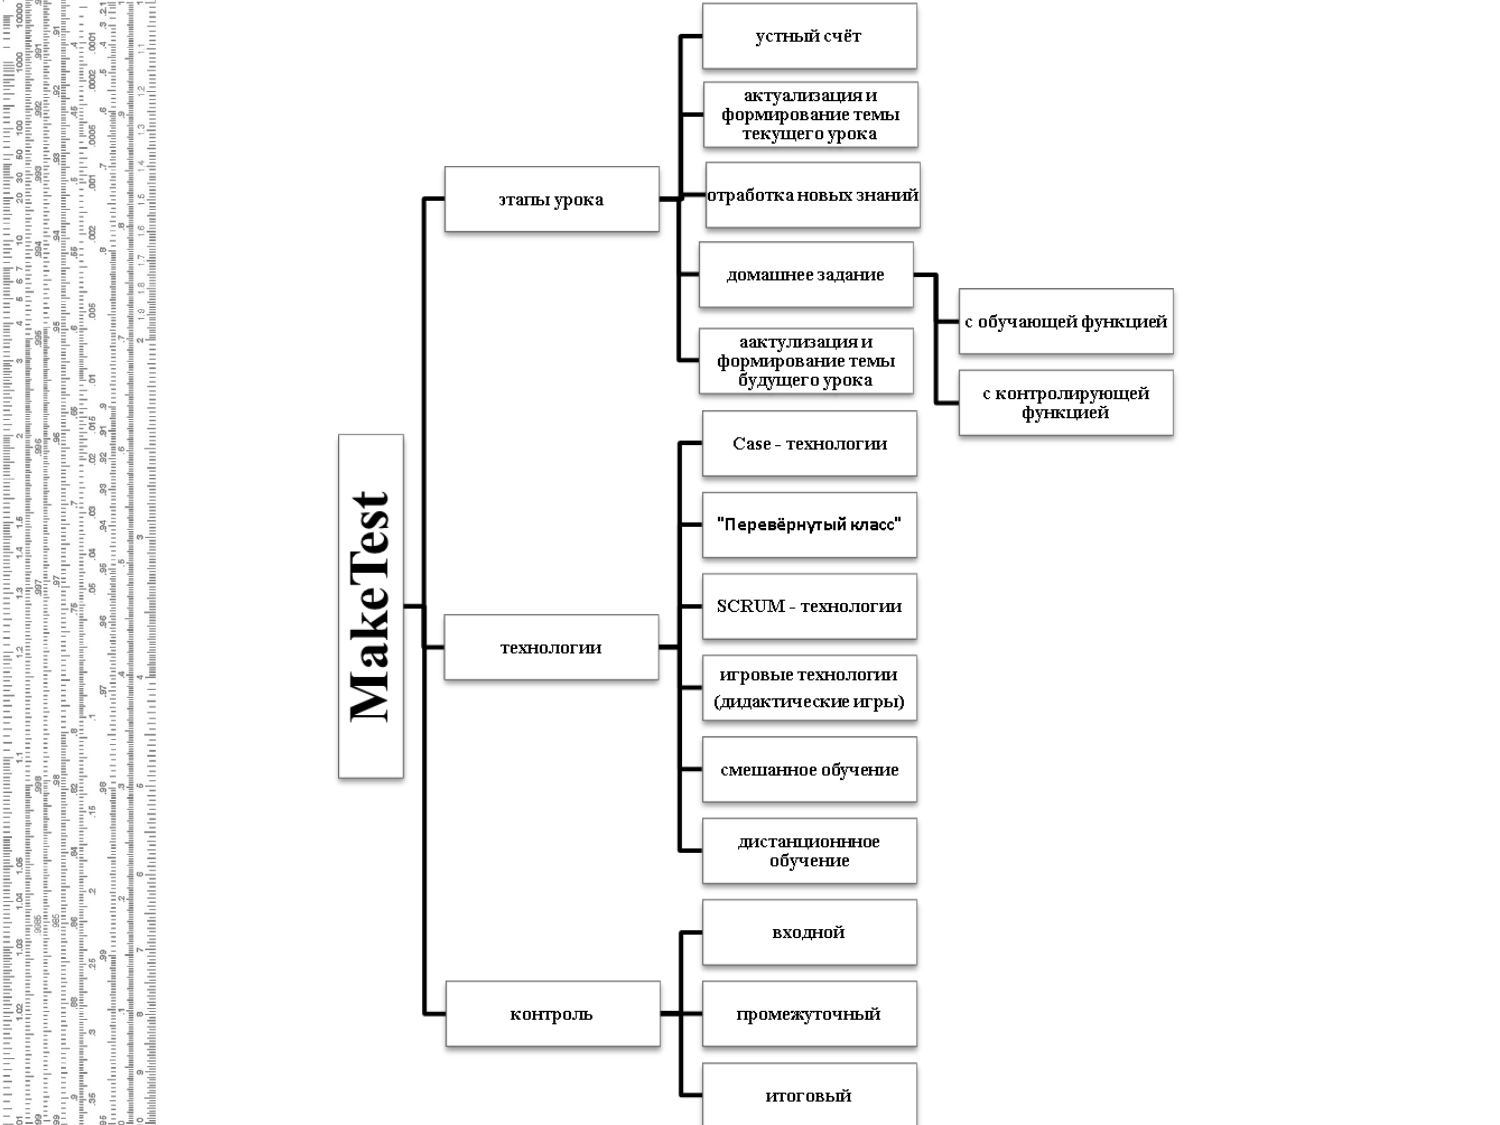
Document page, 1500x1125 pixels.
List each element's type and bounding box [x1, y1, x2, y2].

picture [0, 0, 161, 1125]
picture [253, 0, 1259, 1125]
